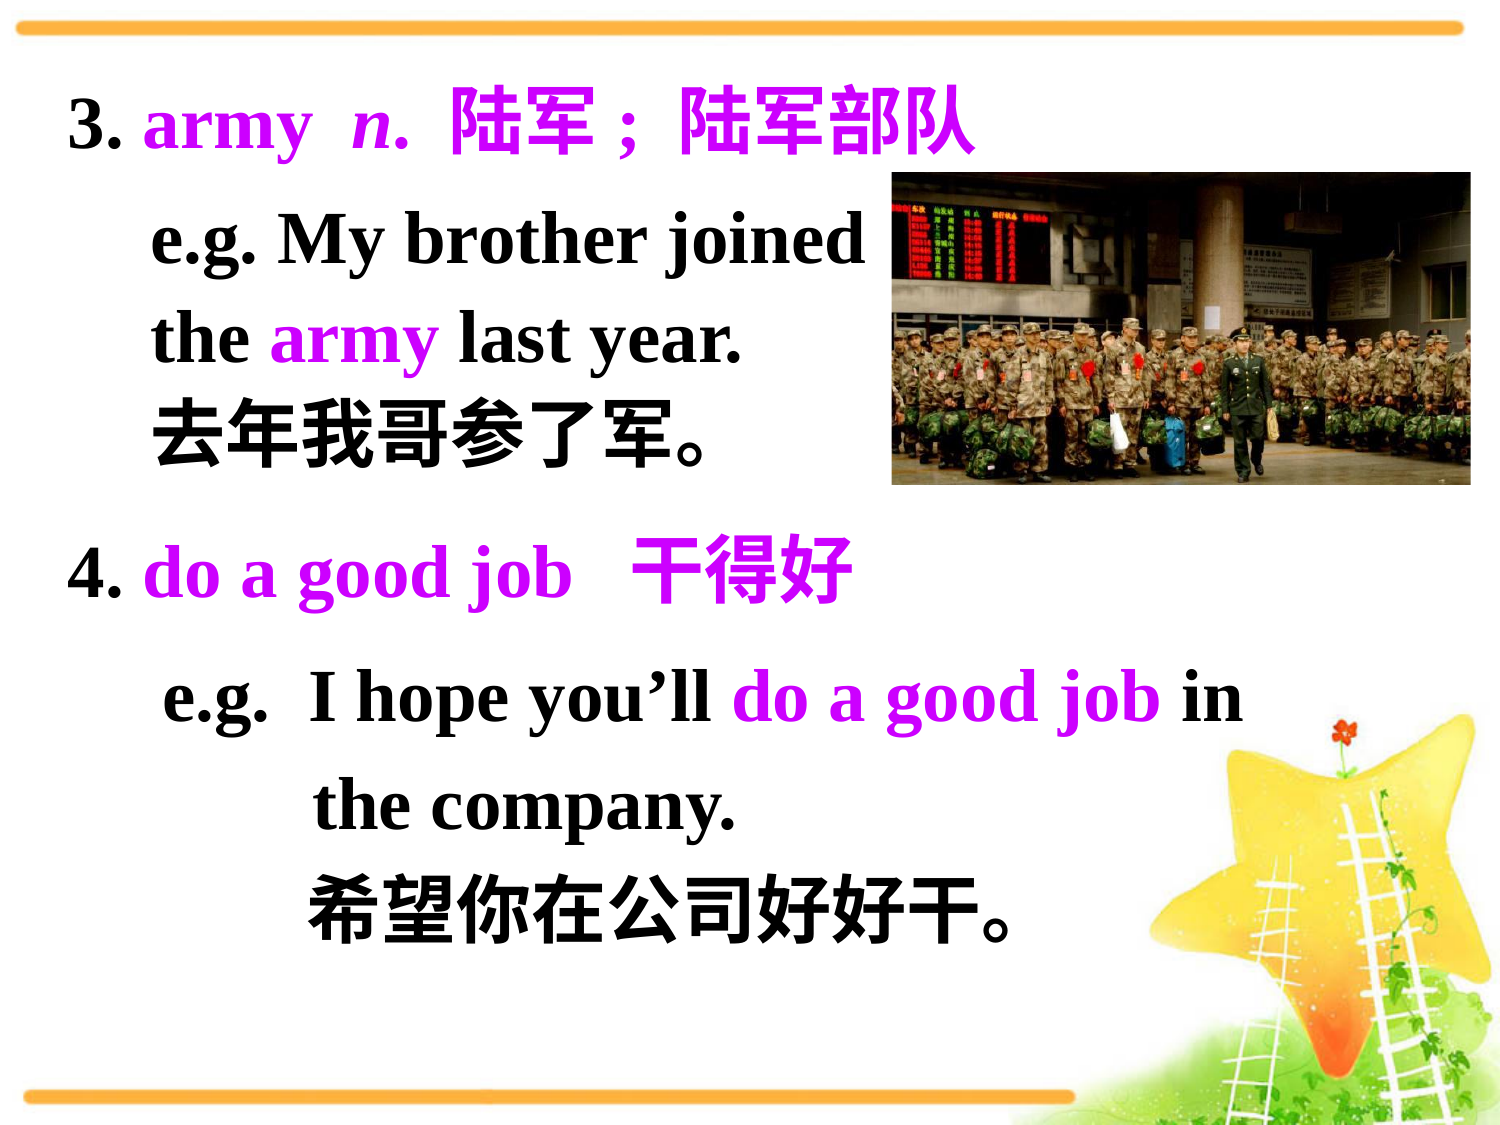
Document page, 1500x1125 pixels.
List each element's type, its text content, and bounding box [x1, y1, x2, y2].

picture [0, 0, 1500, 1125]
text_box 4. do a good job 干得好 [53, 515, 939, 621]
text_box e.g. My brother joined the army last year. 去年我哥参了军。 [135, 172, 890, 485]
text_box e.g. I hope you’ll do a good job in the company. 希望你在公司好好干。 [147, 621, 1353, 961]
text_box 3. army n. 陆军; 陆军部队 [53, 66, 1004, 172]
